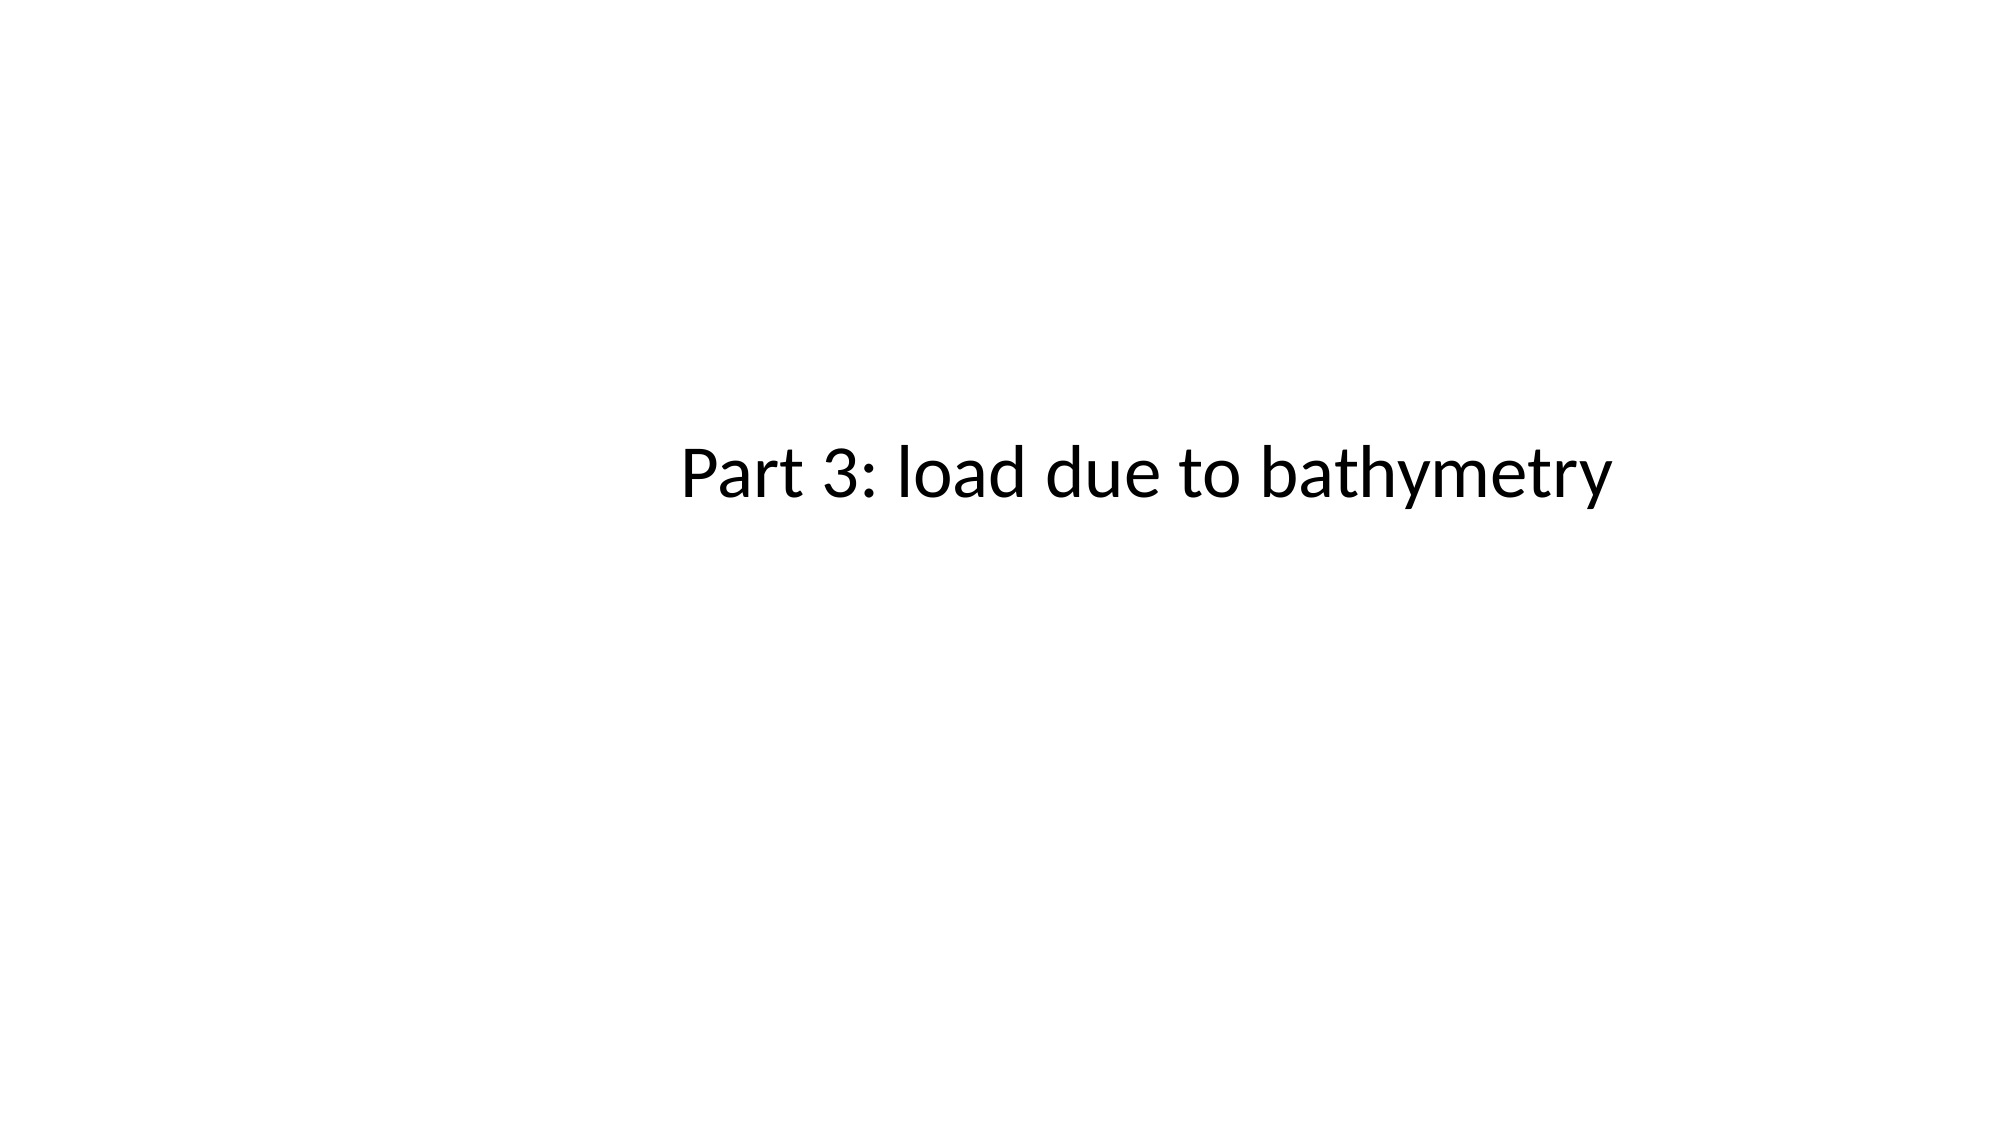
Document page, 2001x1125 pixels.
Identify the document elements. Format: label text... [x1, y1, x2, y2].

text_box Part 3: load due to bathymetry [665, 414, 1630, 520]
